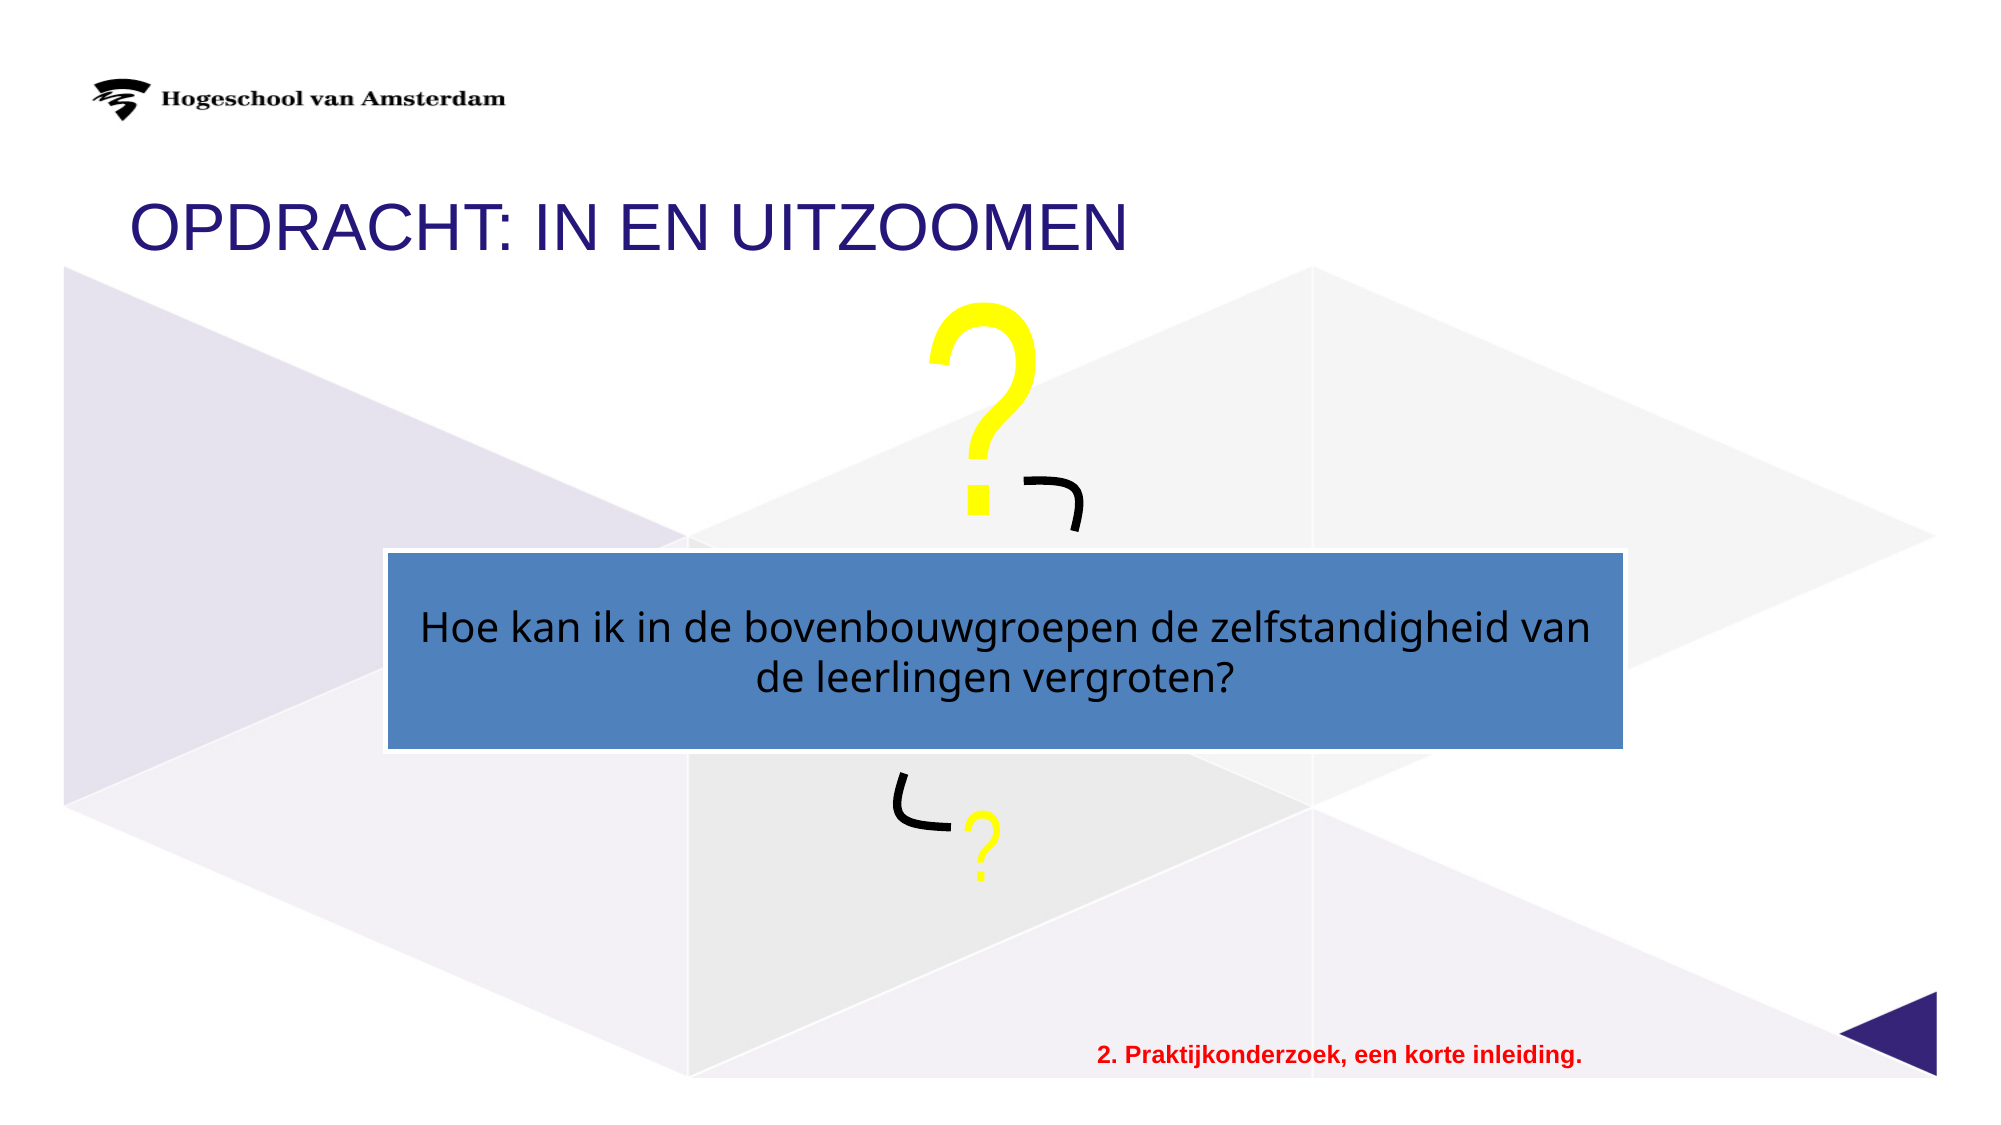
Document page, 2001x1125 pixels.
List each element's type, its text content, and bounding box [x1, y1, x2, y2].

text_box [897, 773, 951, 828]
text_box [1023, 480, 1080, 532]
picture [0, 0, 2001, 1125]
footer 2. Praktijkonderzoek, een korte inleiding. [1082, 1031, 1732, 1107]
text_box Hoe kan ik in de bovenbouwgroepen de zelfstandigheid van de leerlingen vergroten? [385, 550, 1626, 752]
title Opdracht: In en uitzoomen [114, 111, 1815, 336]
